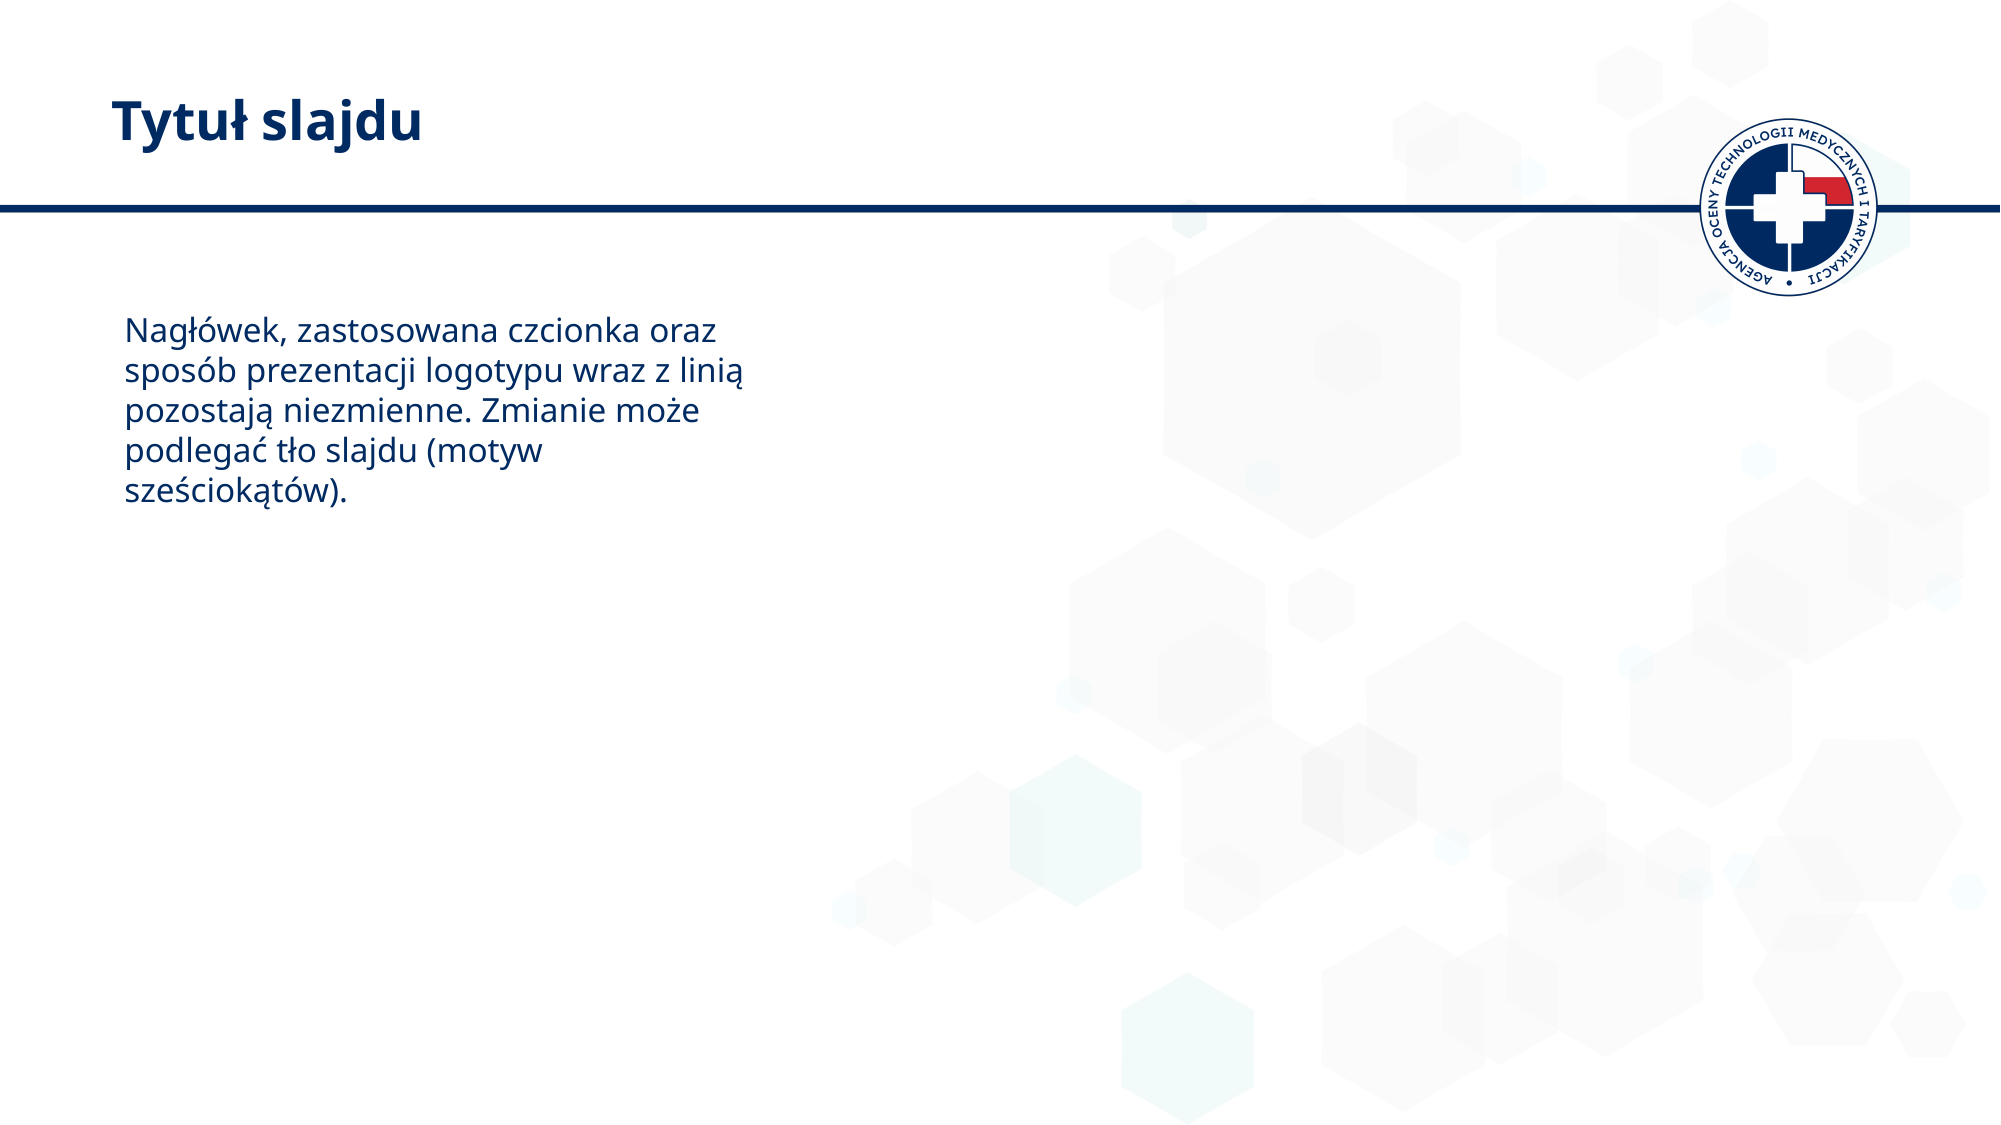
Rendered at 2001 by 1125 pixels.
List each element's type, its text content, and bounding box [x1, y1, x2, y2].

picture [0, 0, 2000, 1125]
text_box Nagłówek, zastosowana czcionka oraz sposób prezentacji logotypu wraz z linią pozostają niezmienne. Zmianie może podlegać tło slajdu (motyw sześciokątów). [109, 351, 786, 517]
